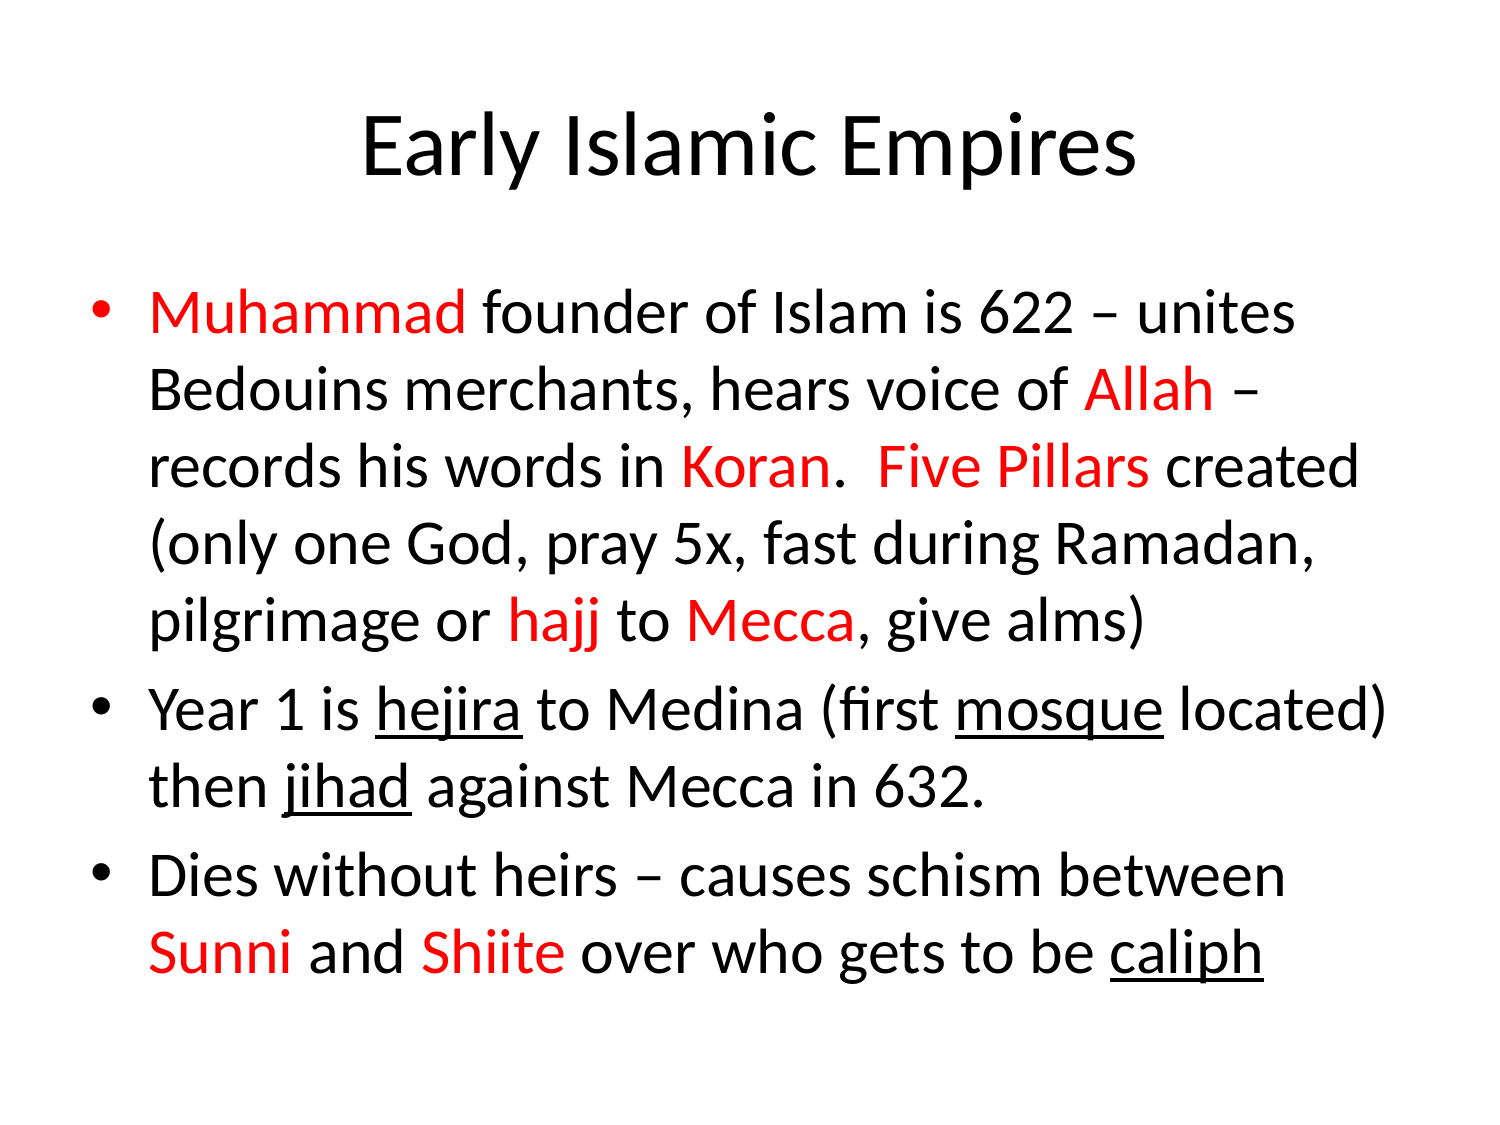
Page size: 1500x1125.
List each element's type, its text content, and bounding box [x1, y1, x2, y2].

title Early Islamic Empires [75, 45, 1425, 233]
list Muhammad founder of Islam is 622 – unites Bedouins merchants, hears voice of Allah – records his words in Koran. Five Pillars created (only one God, pray 5x, fast during Ramadan, pilgrimage or hajj to Mecca, give alms) Year 1 is hejira to Medina (first mosque located) then jihad against Mecca in 632. Dies without heirs – causes schism between Sunni and Shiite over who gets to be caliph [75, 262, 1425, 1005]
